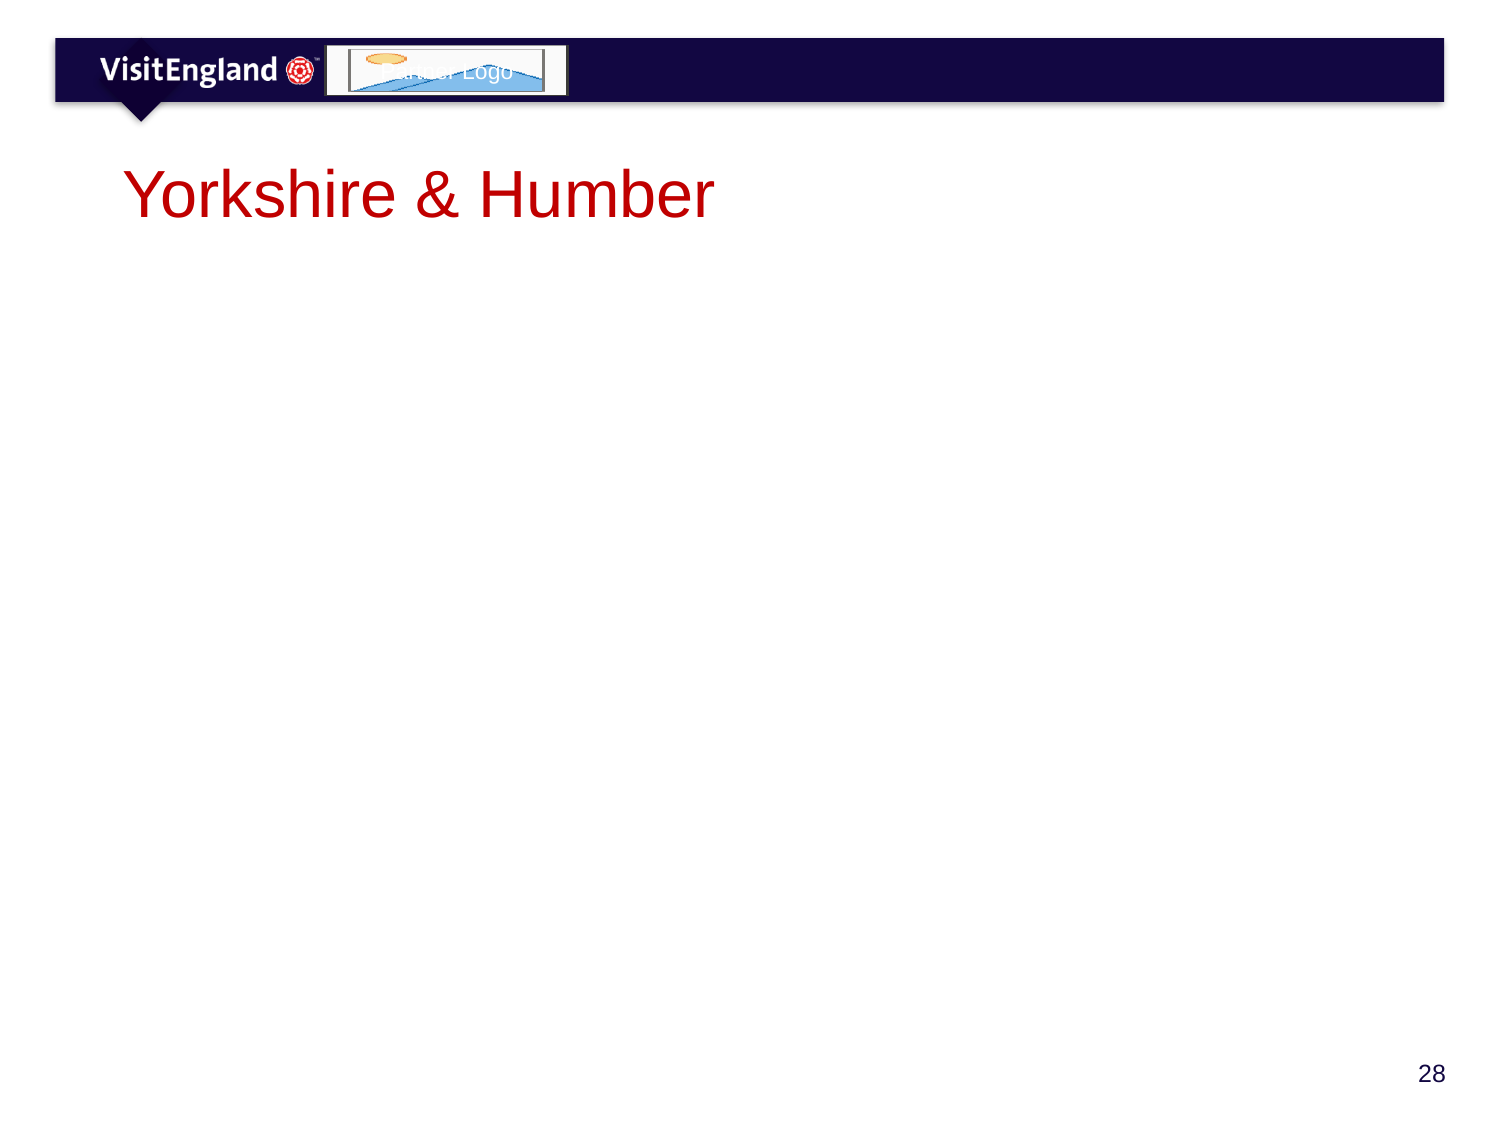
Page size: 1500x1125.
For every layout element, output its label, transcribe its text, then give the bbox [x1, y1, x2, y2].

title Yorkshire & Humber [107, 143, 1445, 276]
picture [95, 42, 579, 98]
